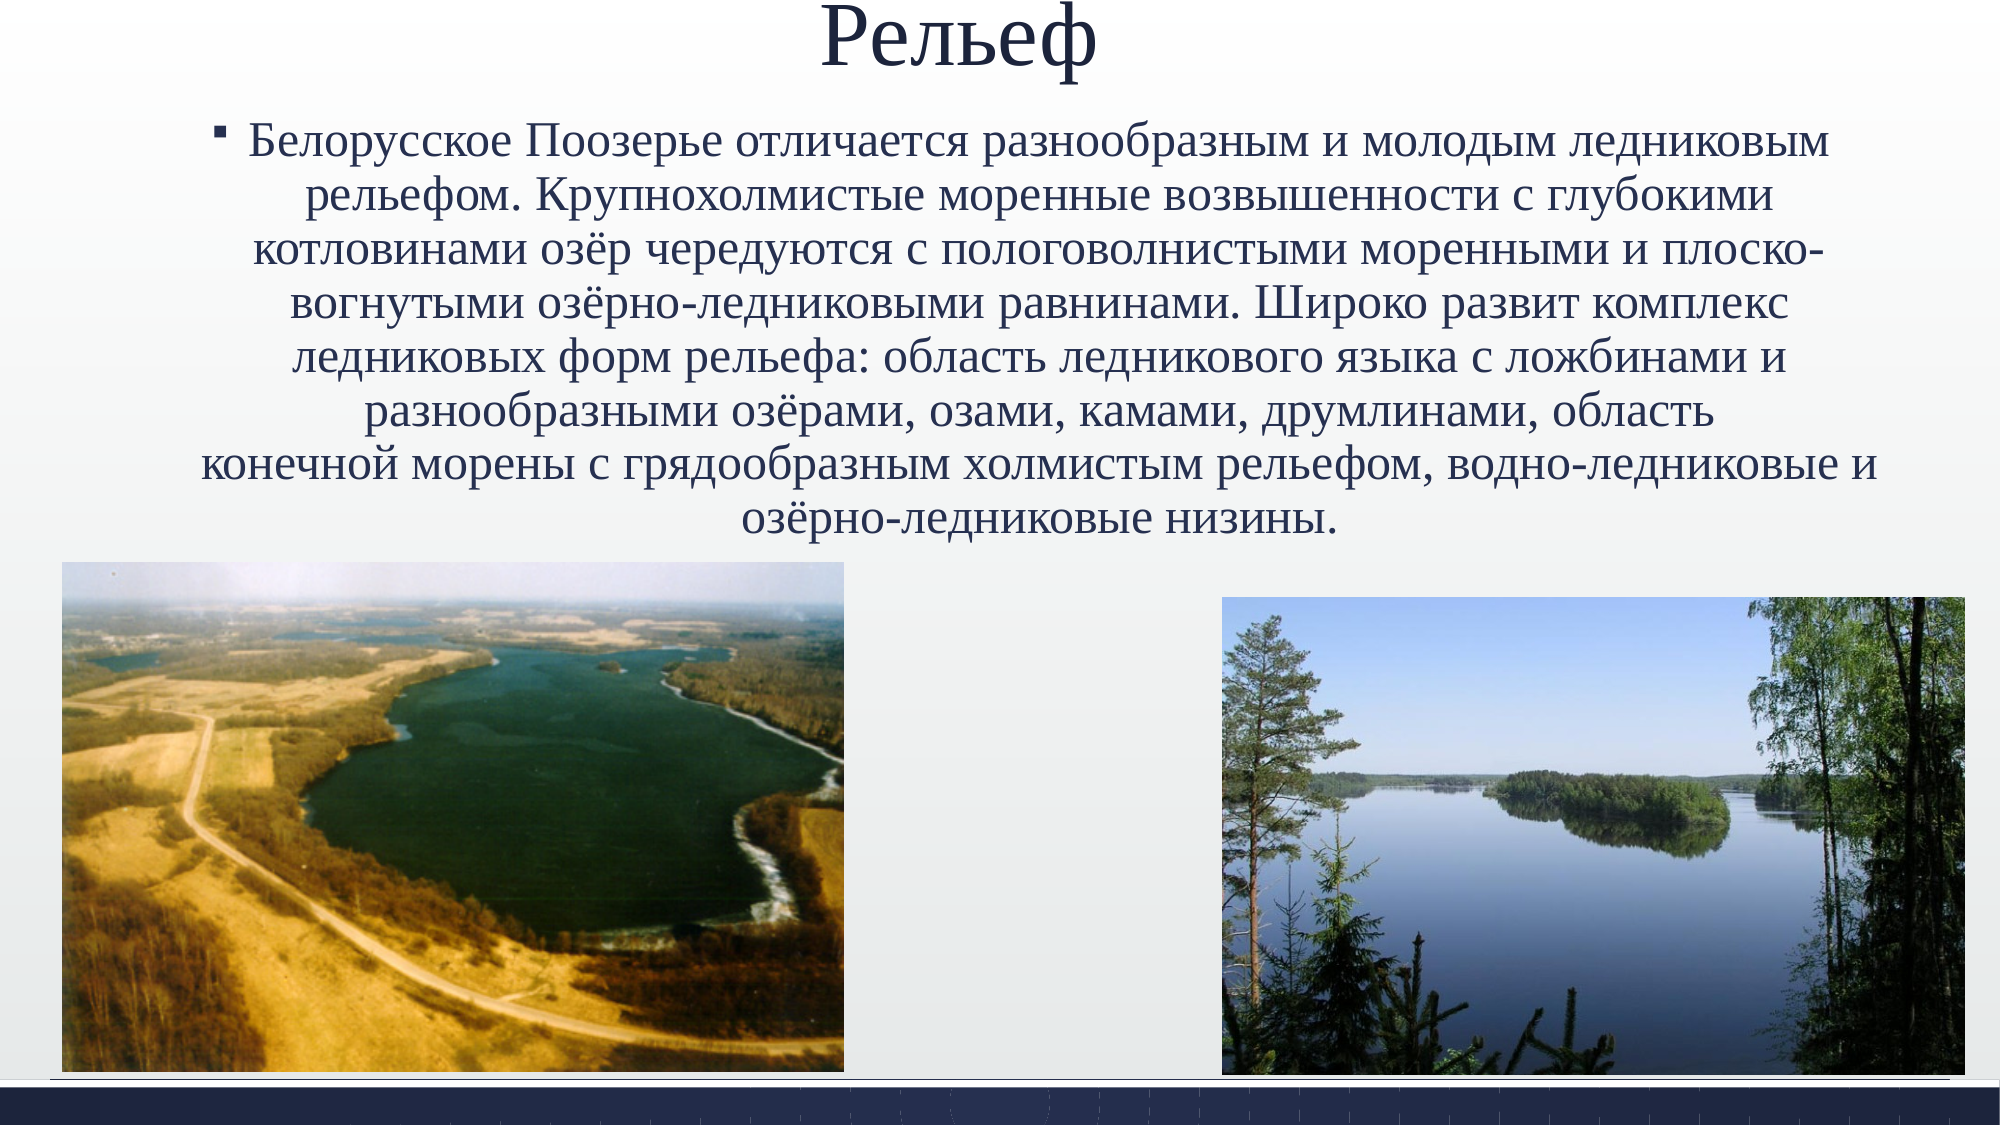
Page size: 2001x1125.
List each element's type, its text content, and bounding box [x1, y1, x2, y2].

title Рельеф [179, 0, 1740, 105]
list Белорусское Поозерье отличается разнообразным и молодым ледниковым рельефом. Крупнохолмистые моренные возвышенности с глубокими котловинами озёр чередуются с пологоволнистыми моренными и плоско-вогнутыми озёрно-ледниковыми равнинами. Широко развит комплекс ледниковых форм рельефа: область ледникового языка с ложбинами и разнообразными озёрами, озами, камами, друмлинами, область конечной морены с грядообразным холмистым рельефом, водно-ледниковые и озёрно-ледниковые низины. [132, 105, 1903, 783]
picture [62, 562, 844, 1072]
picture [1222, 597, 1965, 1075]
